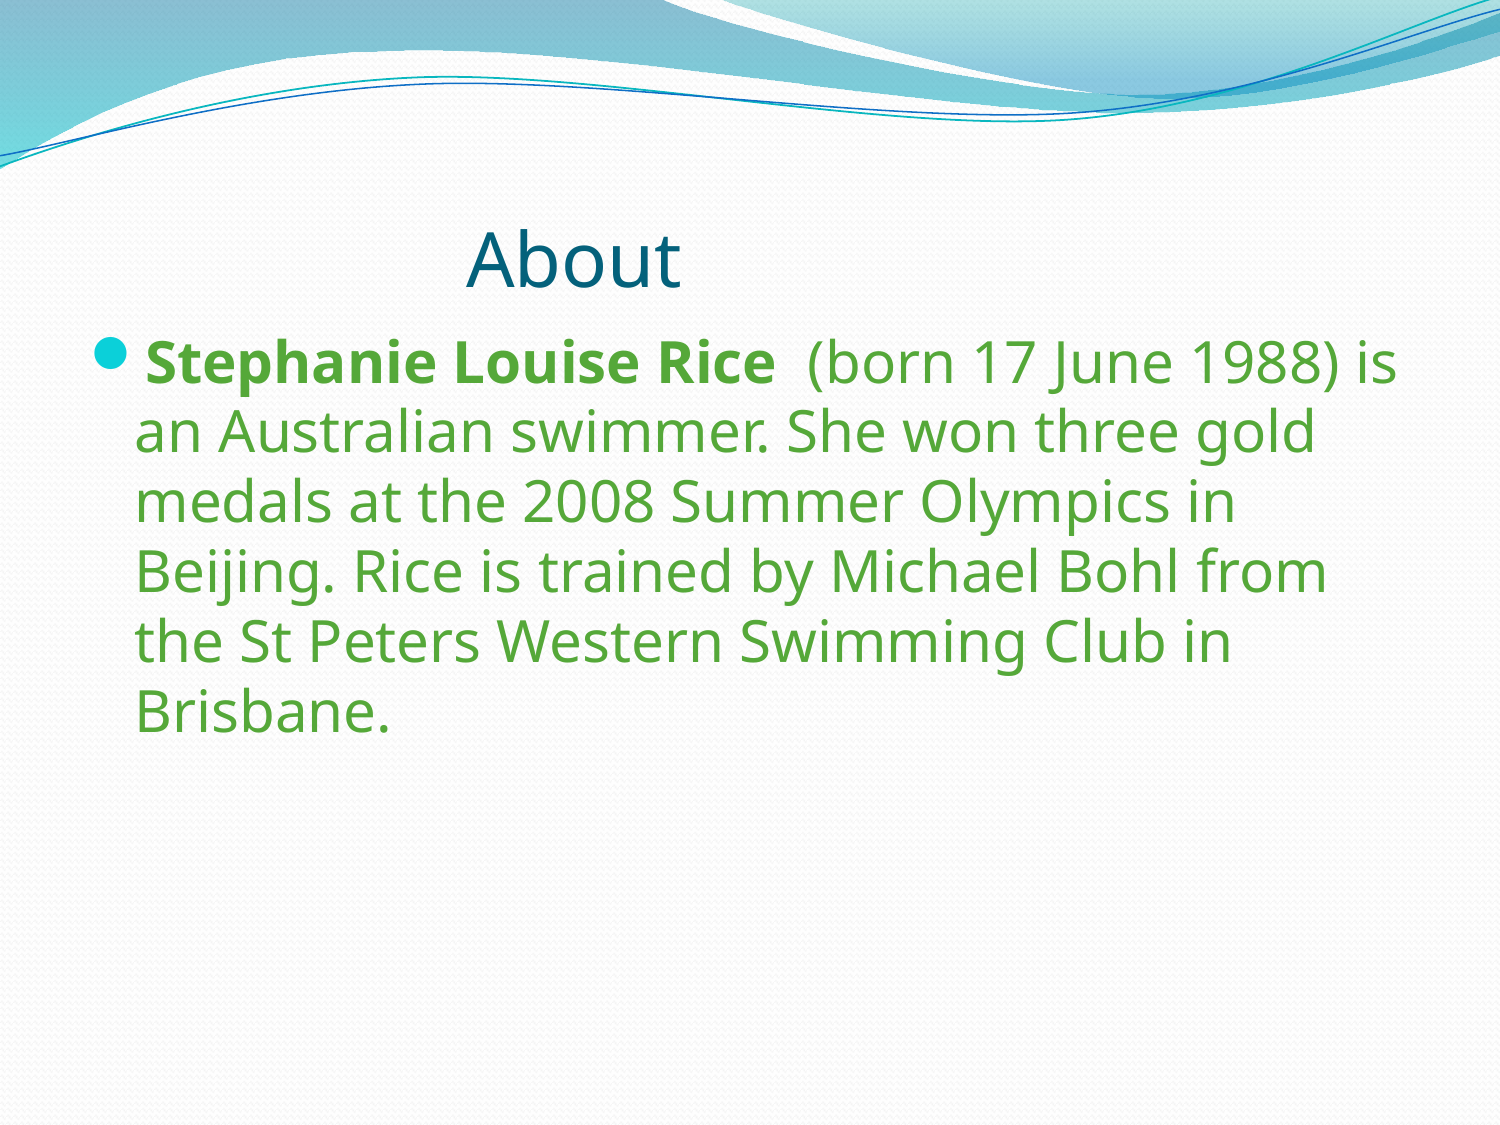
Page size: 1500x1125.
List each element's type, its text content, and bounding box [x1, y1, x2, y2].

list Stephanie Louise Rice (born 17 June 1988) is an Australian swimmer. She won three gold medals at the 2008 Summer Olympics in Beijing. Rice is trained by Michael Bohl from the St Peters Western Swimming Club in Brisbane. [75, 317, 1425, 1038]
title About [75, 115, 1425, 303]
